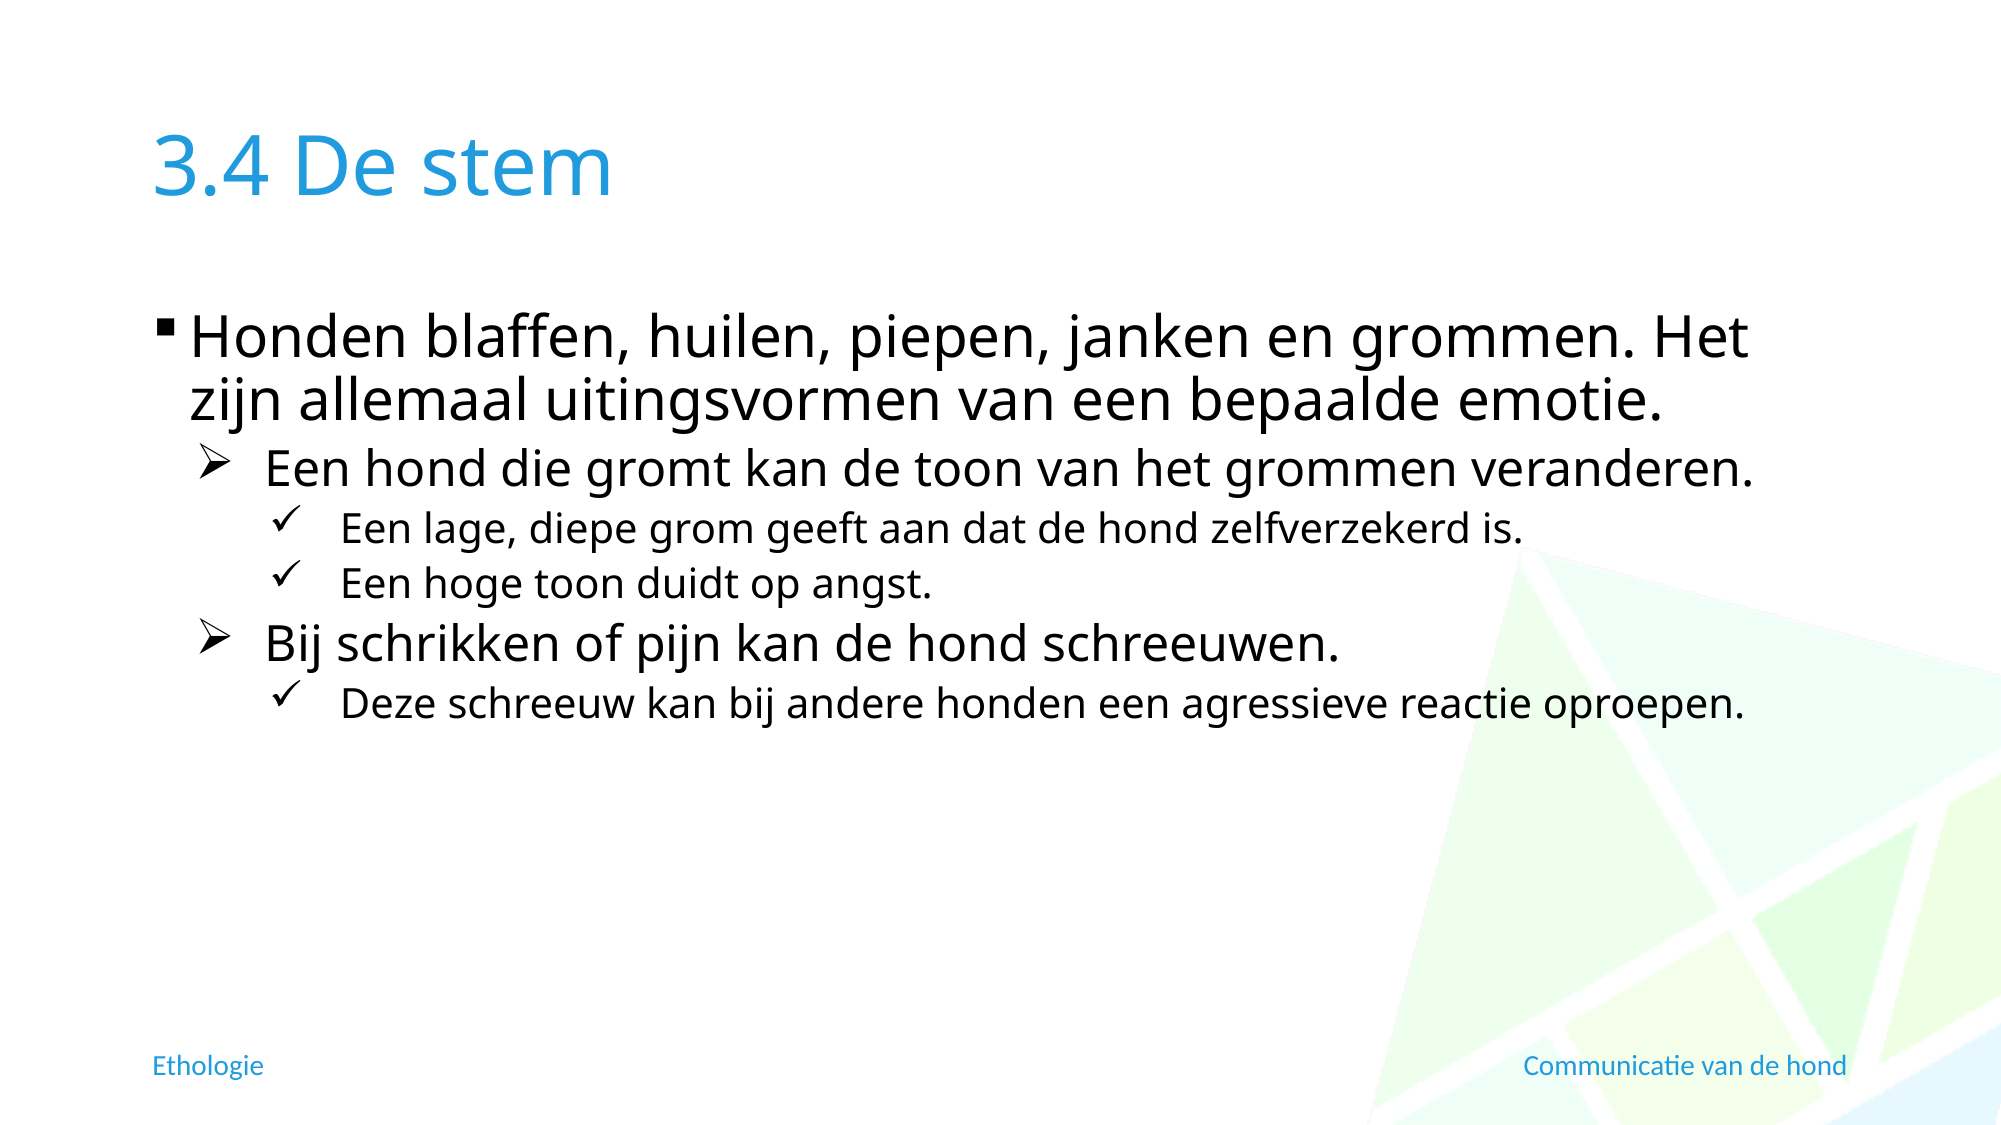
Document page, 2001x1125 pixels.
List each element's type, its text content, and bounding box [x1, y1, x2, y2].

list Ethologie [137, 1042, 588, 1103]
list Honden blaffen, huilen, piepen, janken en grommen. Het zijn allemaal uitingsvormen van een bepaalde emotie. Een hond die gromt kan de toon van het grommen veranderen. Een lage, diepe grom geeft aan dat de hond zelfverzekerd is. Een hoge toon duidt op angst. Bij schrikken of pijn kan de hond schreeuwen. Deze schreeuw kan bij andere honden een agressieve reactie oproepen. [137, 299, 1863, 1014]
title 3.4 De stem [137, 59, 1863, 278]
list Communicatie van de hond [1412, 1042, 1863, 1103]
